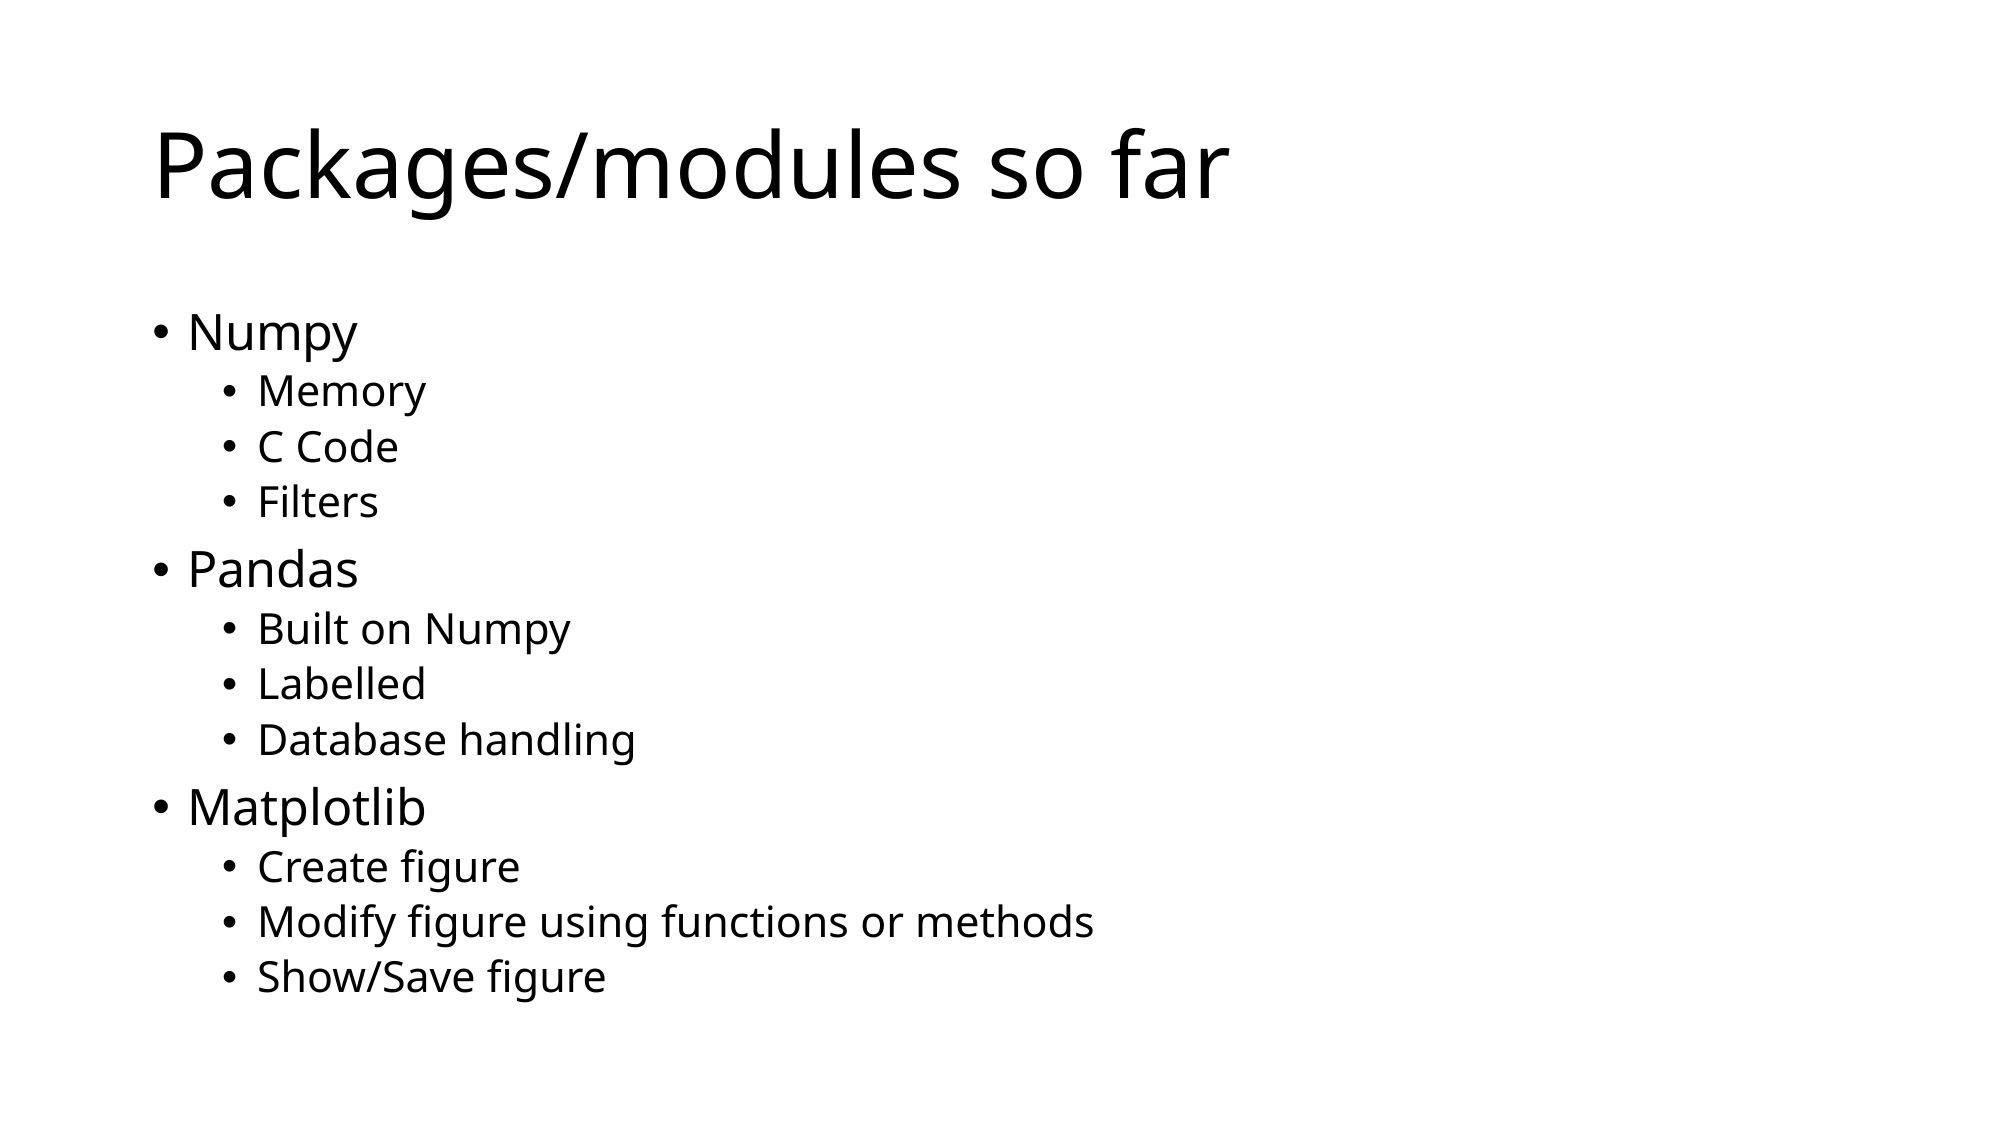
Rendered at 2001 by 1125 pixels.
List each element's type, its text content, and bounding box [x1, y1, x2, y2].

list Numpy Memory C Code Filters Pandas Built on Numpy Labelled Database handling Matplotlib Create figure Modify figure using functions or methods Show/Save figure [137, 299, 1863, 1014]
title Packages/modules so far [137, 59, 1863, 278]
